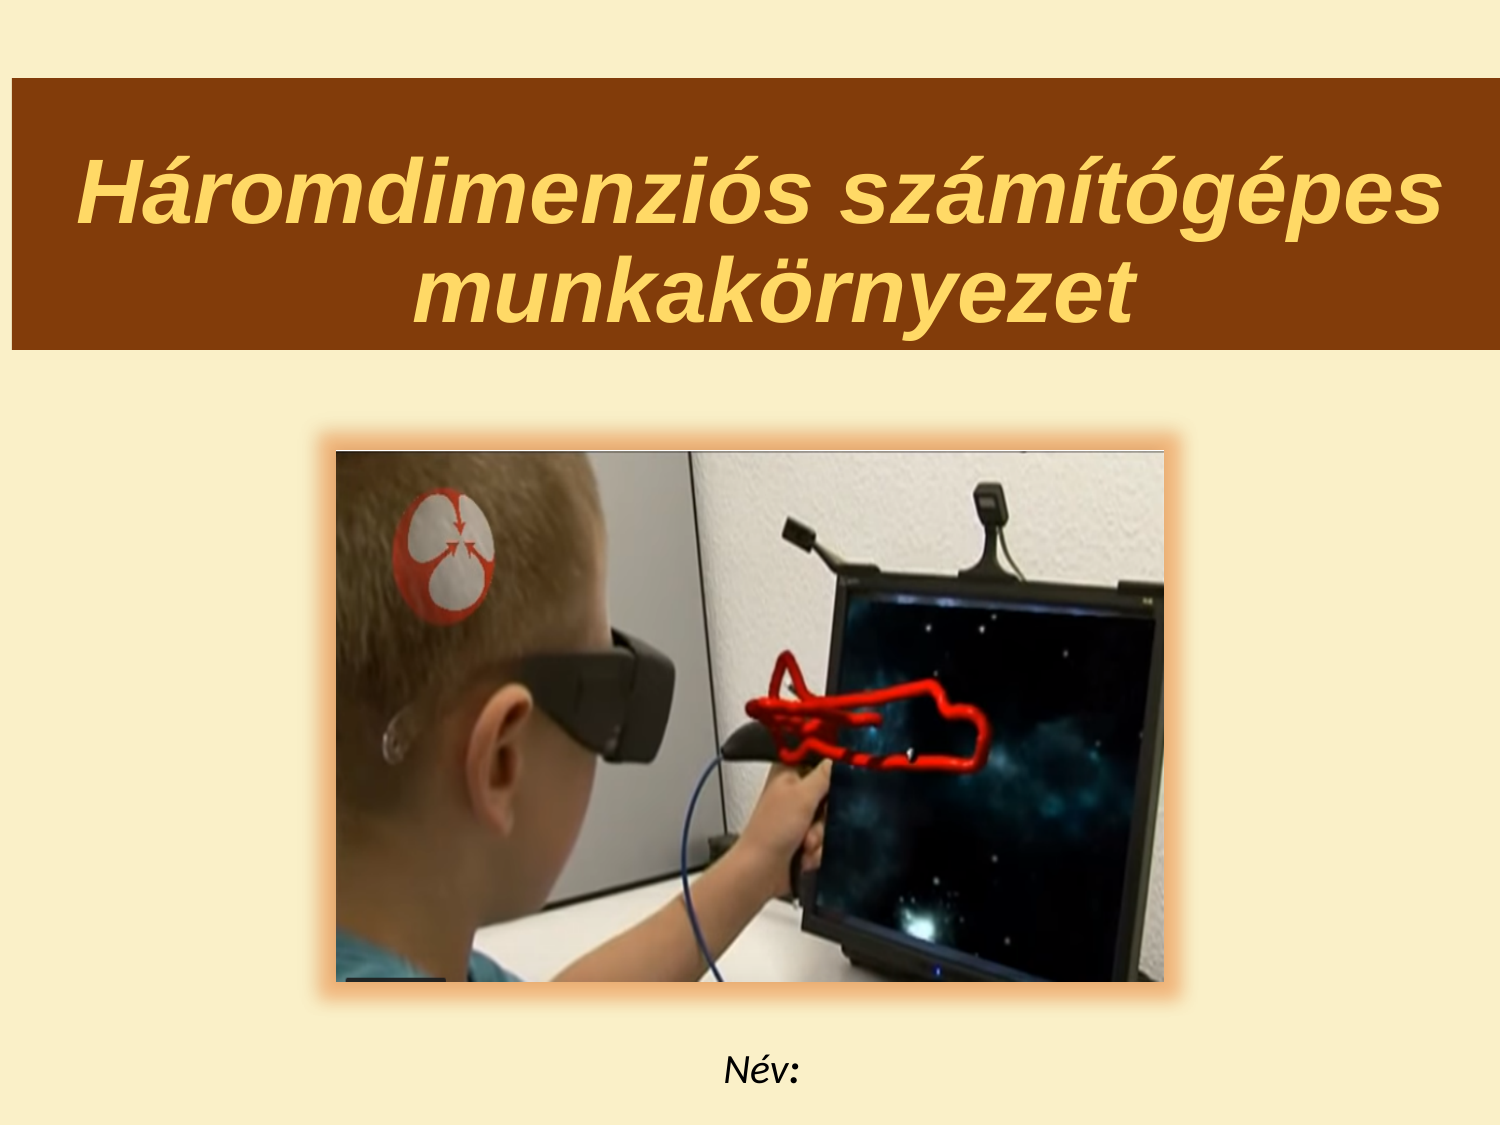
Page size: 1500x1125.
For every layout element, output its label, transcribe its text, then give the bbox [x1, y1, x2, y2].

picture [336, 450, 1164, 983]
text_box Név: [265, 1034, 1258, 1100]
title Háromdimenziós számítógépes munkakörnyezet [11, 78, 1500, 350]
